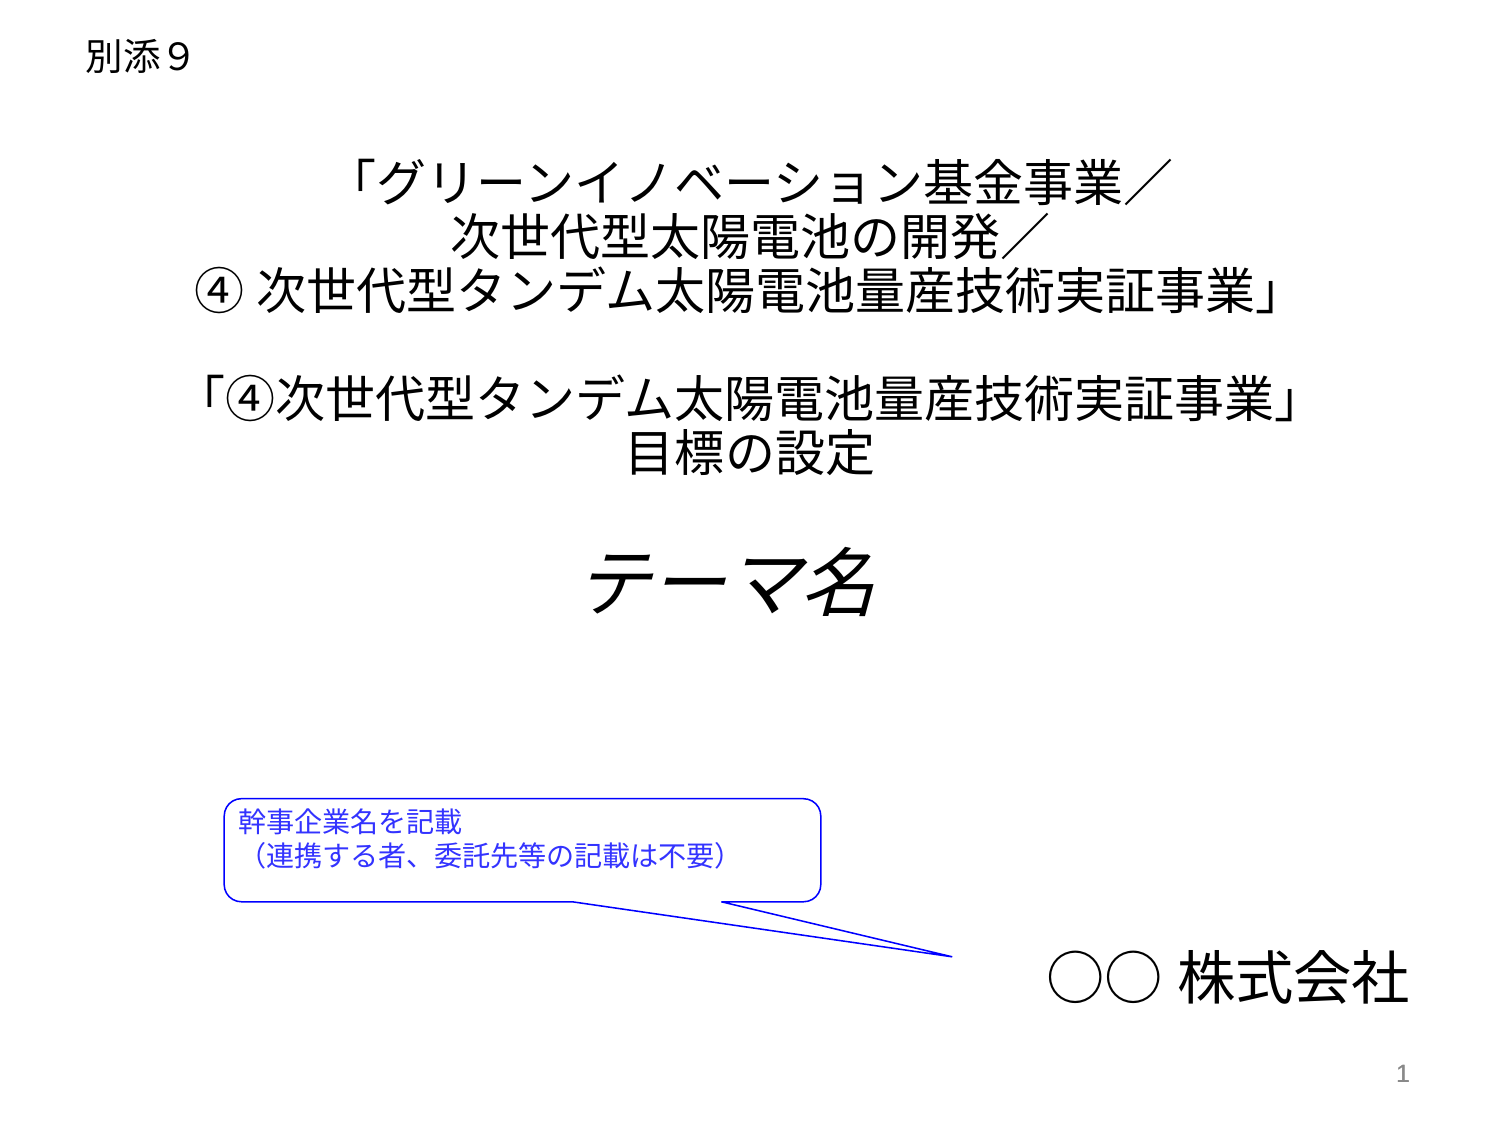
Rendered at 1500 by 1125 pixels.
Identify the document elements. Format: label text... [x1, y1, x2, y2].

text_box ○○株式会社 [532, 933, 1425, 1045]
text_box 1 [1074, 1042, 1425, 1103]
text_box テーマ名 [166, 505, 1284, 656]
text_box 幹事企業名を記載 （連携する者、委託先等の記載は不要） [224, 798, 953, 957]
text_box 別添９ [70, 25, 254, 86]
text_box 「グリーンイノベーション基金事業／ 次世代型太陽電池の開発／ ④次世代型タンデム太陽電池量産技術実証事業」 「④次世代型タンデム太陽電池量産技術実証事業」 目標の設定 [41, 126, 1459, 488]
